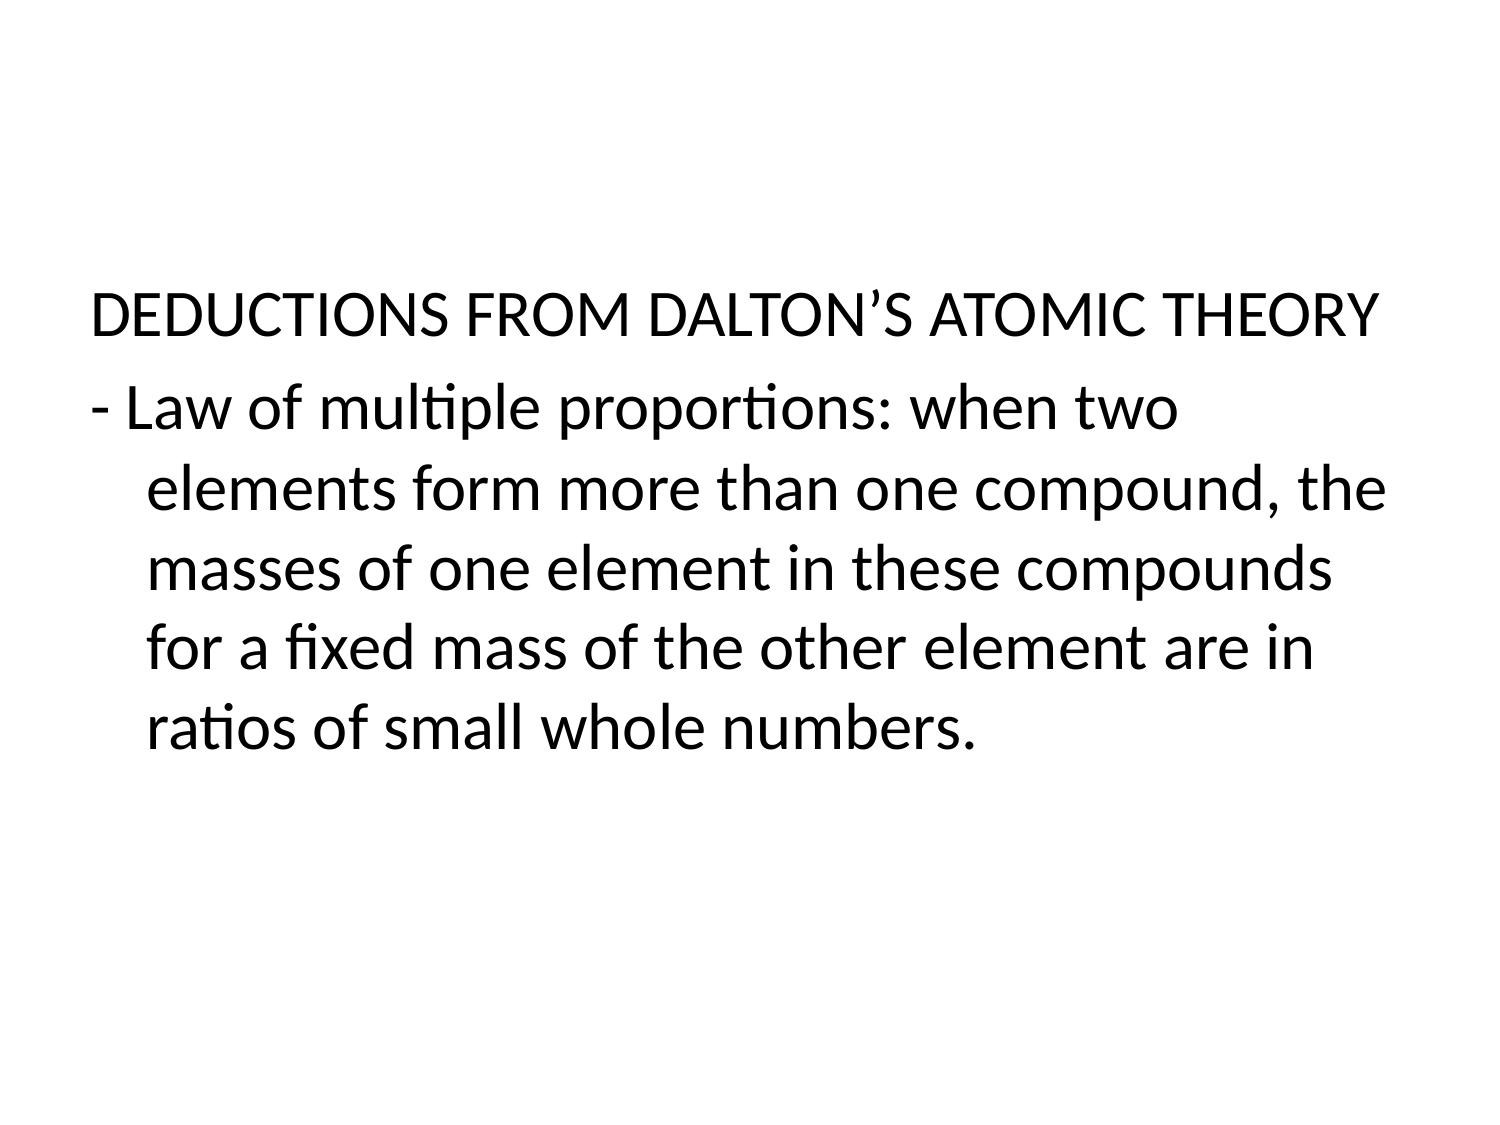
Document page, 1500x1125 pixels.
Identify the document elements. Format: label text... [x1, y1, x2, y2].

list DEDUCTIONS FROM DALTON’S ATOMIC THEORY - Law of multiple proportions: when two elements form more than one compound, the masses of one element in these compounds for a fixed mass of the other element are in ratios of small whole numbers. [75, 262, 1425, 1005]
